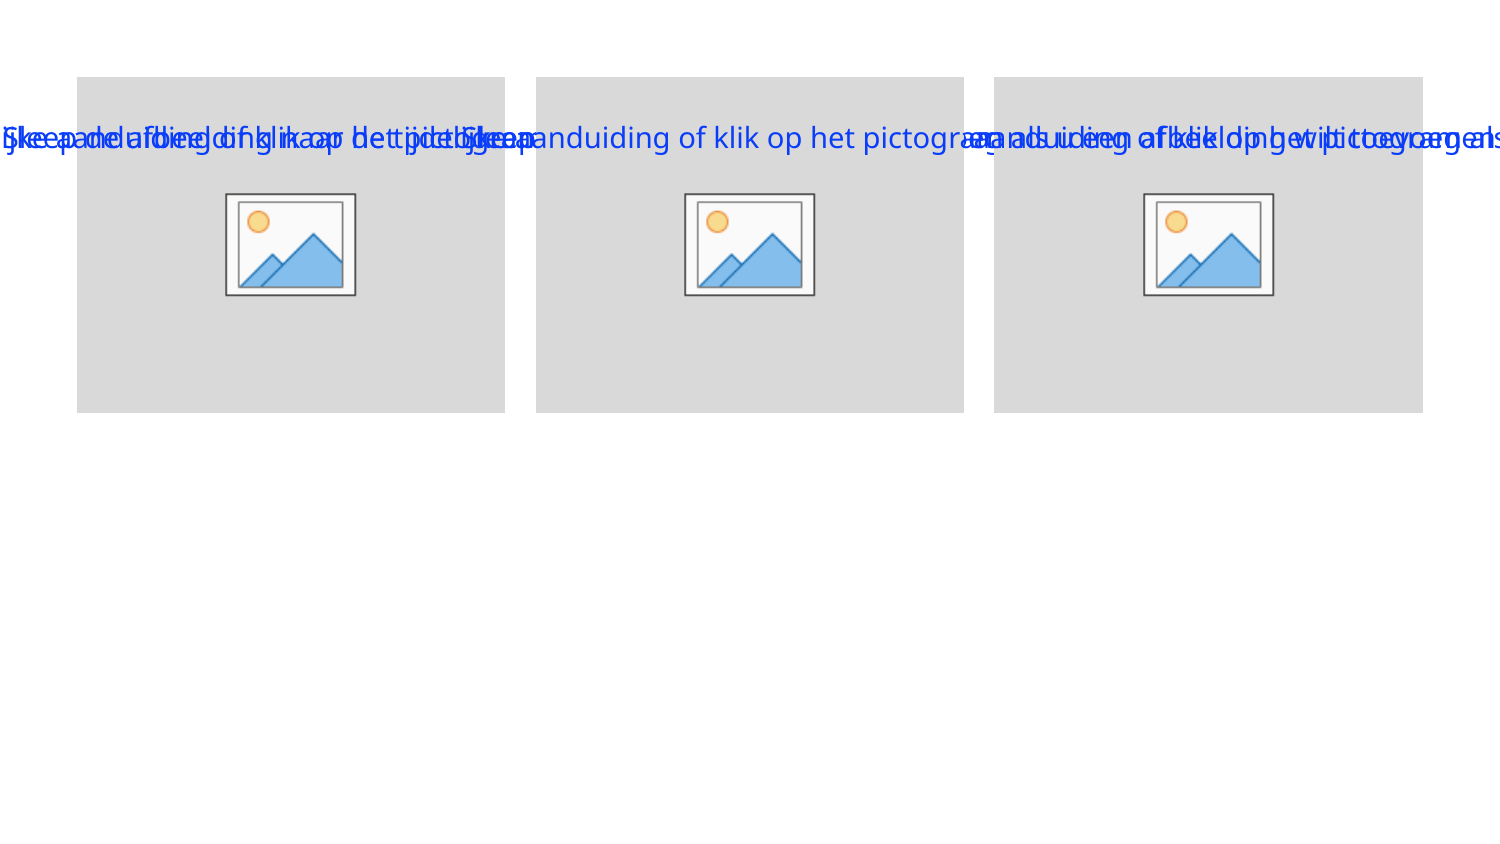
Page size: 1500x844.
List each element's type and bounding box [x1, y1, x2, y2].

picture [535, 76, 965, 414]
picture [76, 76, 506, 414]
picture [994, 76, 1424, 414]
